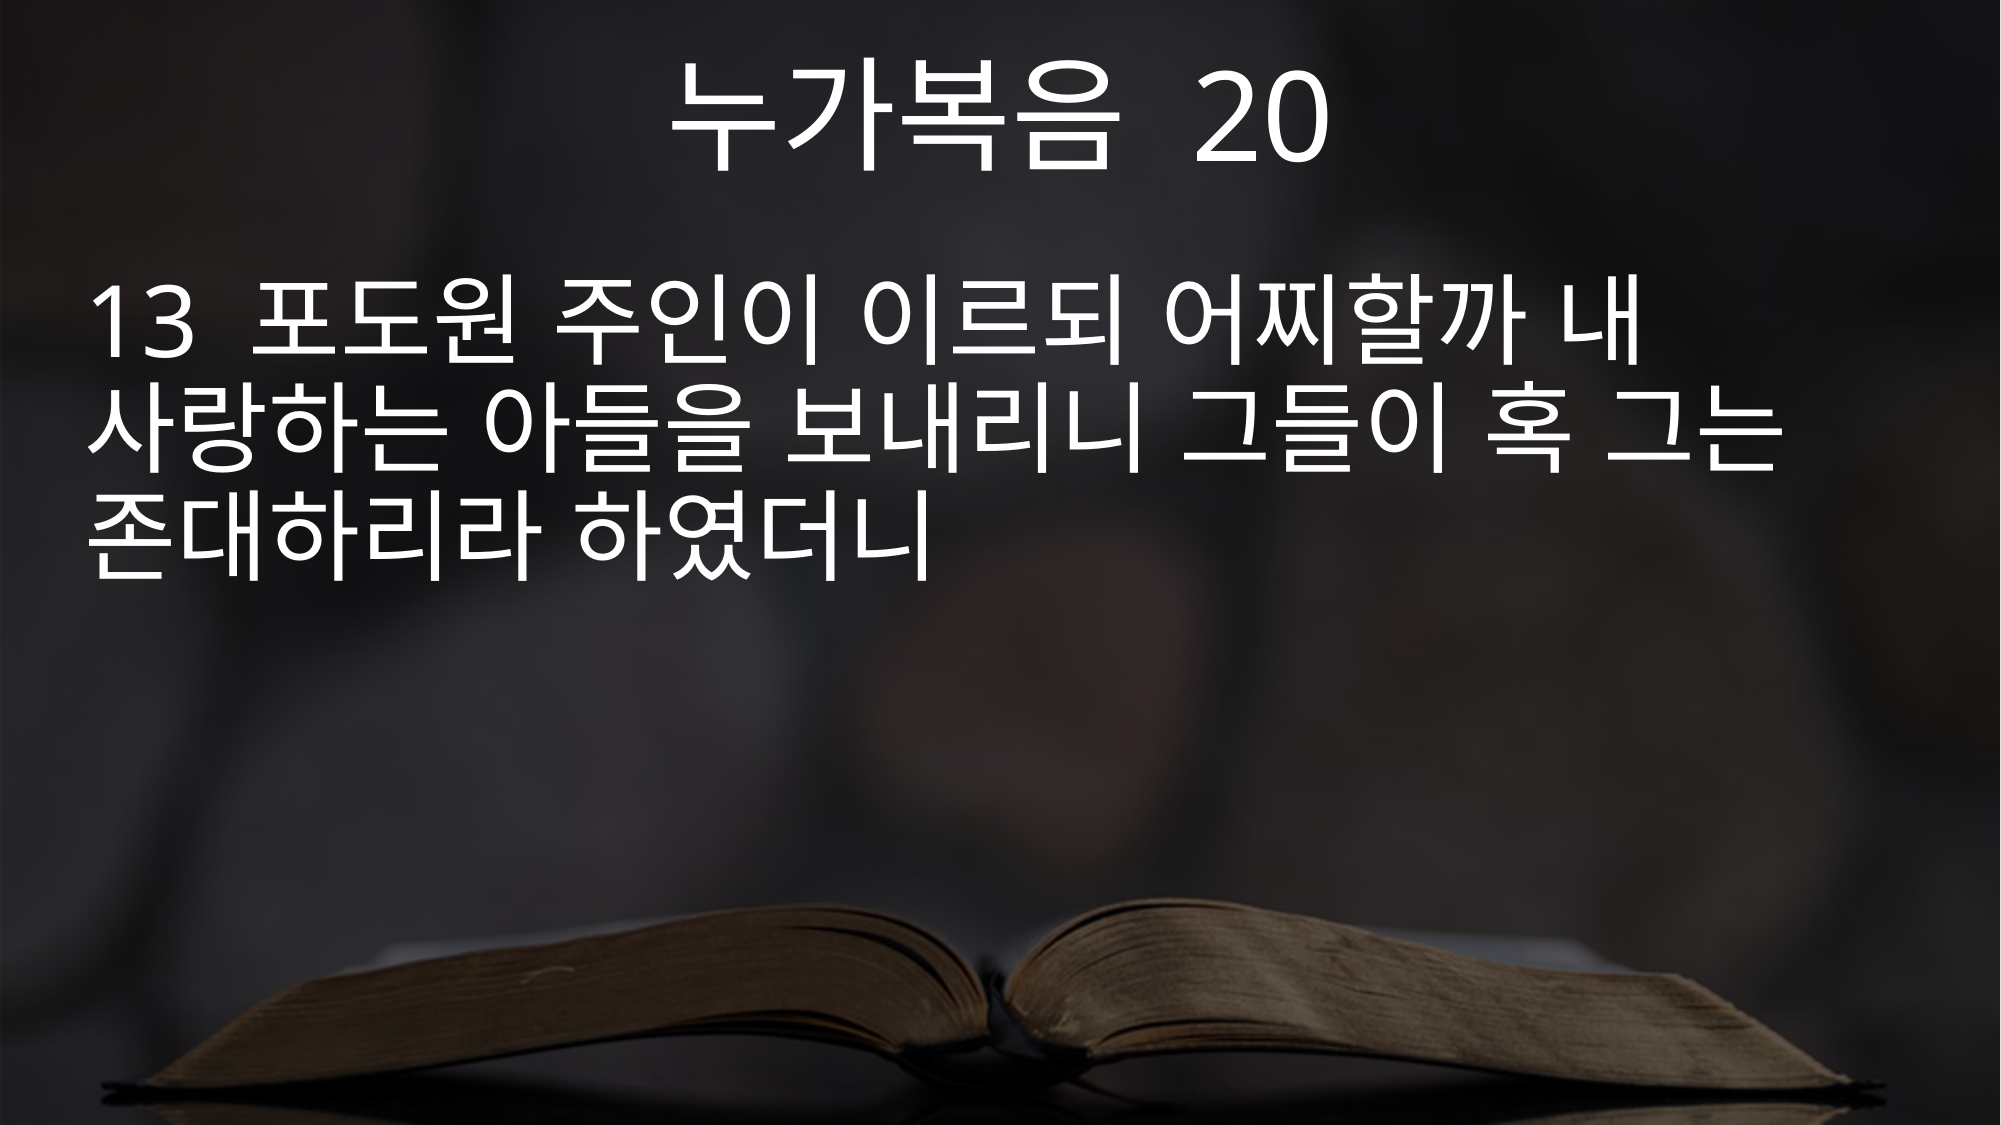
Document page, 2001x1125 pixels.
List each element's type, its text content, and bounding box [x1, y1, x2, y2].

list 13 포도원 주인이 이르되 어찌할까 내 사랑하는 아들을 보내리니 그들이 혹 그는 존대하리라 하였더니 [69, 263, 1953, 423]
footer 누가복음 20 [0, 32, 2000, 192]
picture [0, 0, 2001, 1125]
